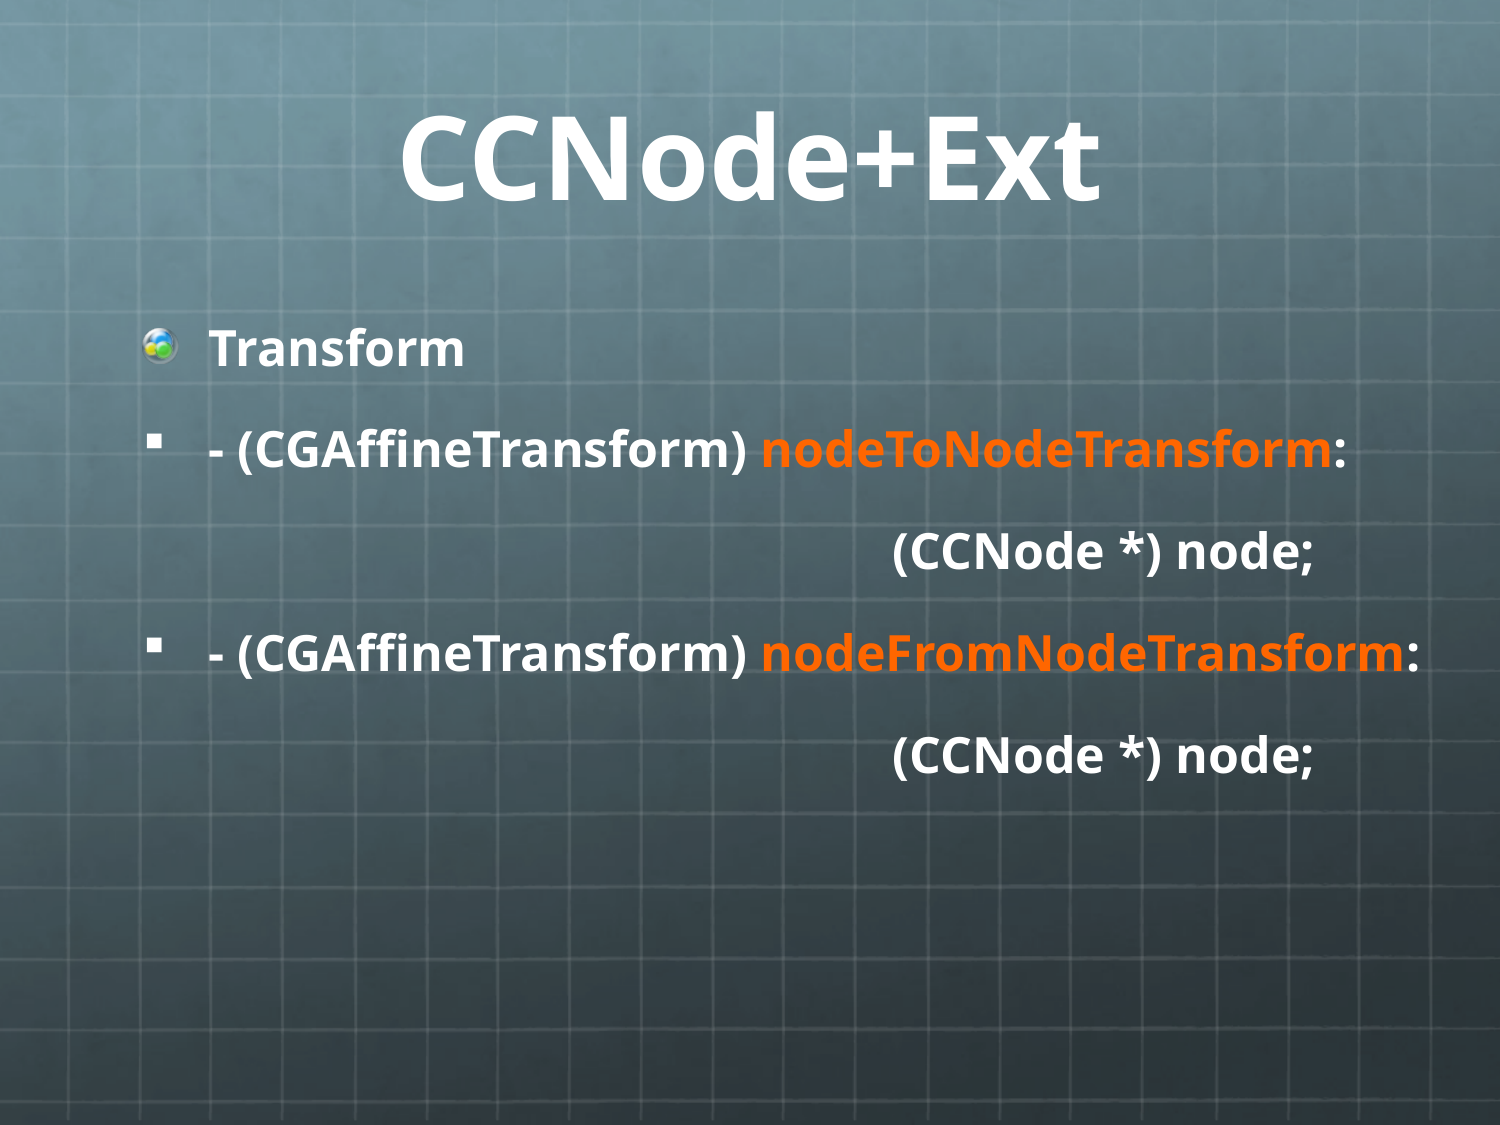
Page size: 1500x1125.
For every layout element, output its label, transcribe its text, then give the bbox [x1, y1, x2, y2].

picture [0, 0, 1500, 1125]
list Transform - (CGAffineTransform) nodeToNodeTransform: (CCNode *) node; - (CGAffineTransform) nodeFromNodeTransform: (CCNode *) node; [127, 308, 1476, 851]
title CCNode+Ext [127, 17, 1372, 289]
